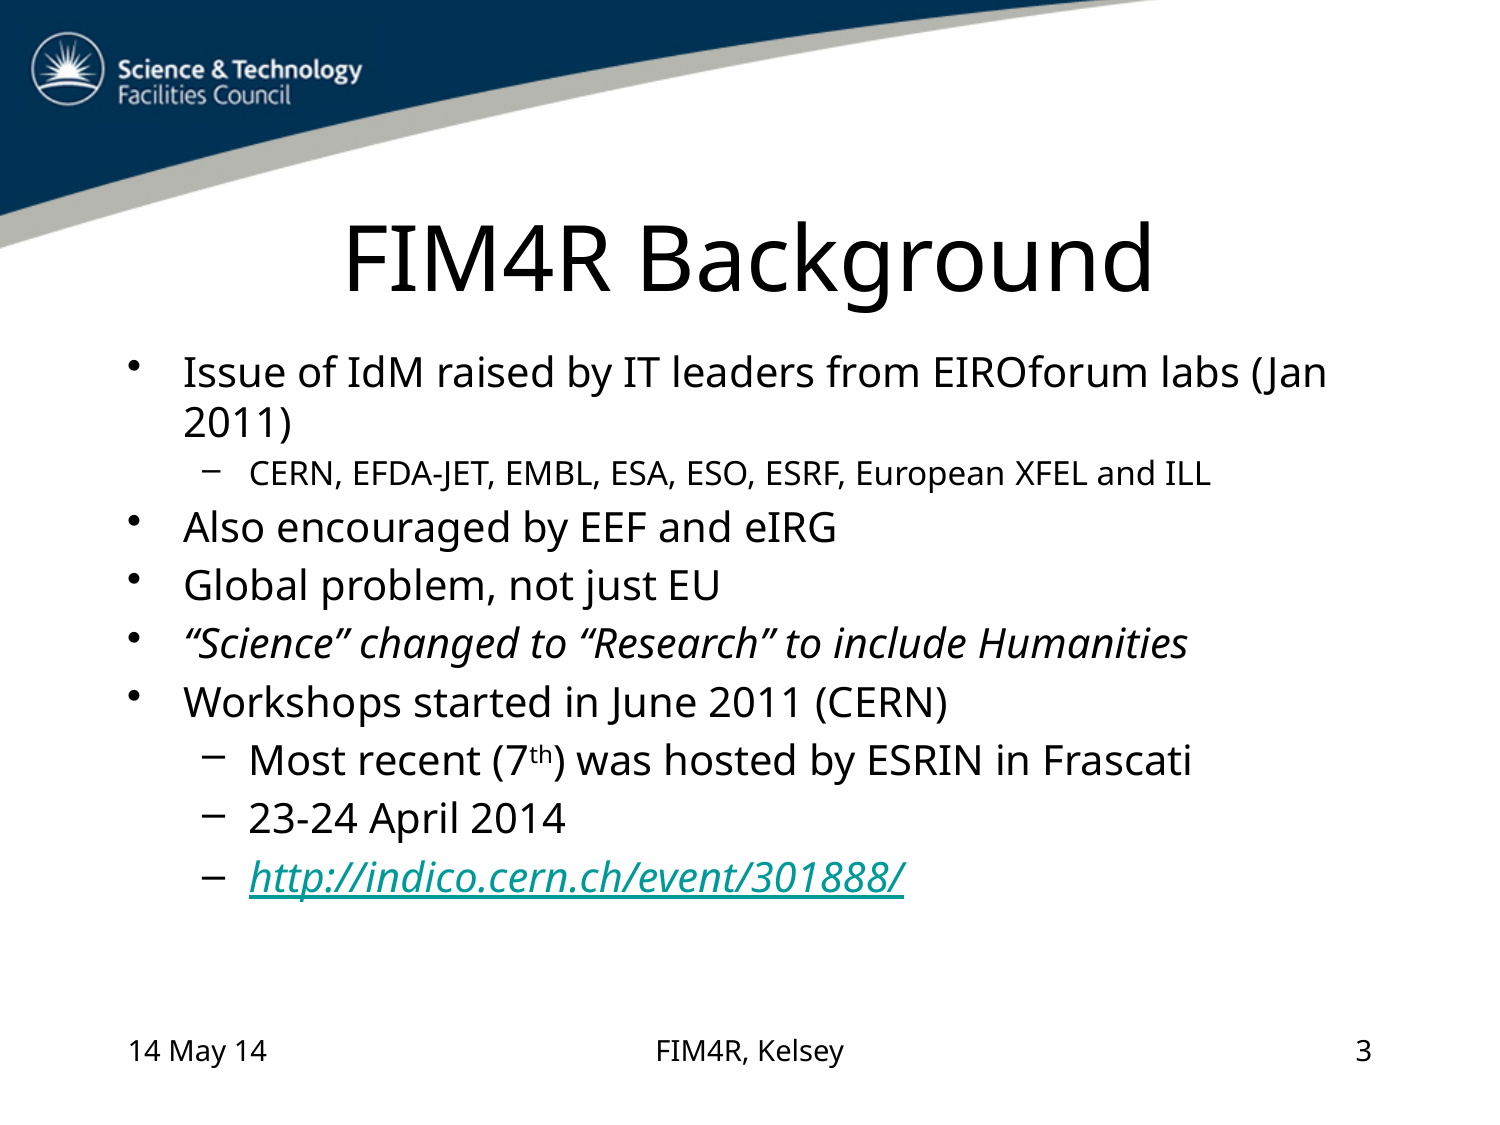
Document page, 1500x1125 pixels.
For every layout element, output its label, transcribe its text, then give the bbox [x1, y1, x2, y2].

title FIM4R Background [111, 160, 1388, 337]
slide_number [112, 1024, 426, 1101]
picture [0, 0, 1175, 249]
footer FIM4R, Kelsey [512, 1024, 988, 1101]
slide_number 3 [1074, 1024, 1388, 1101]
list Issue of IdM raised by IT leaders from EIROforum labs (Jan 2011) CERN, EFDA-JET, EMBL, ESA, ESO, ESRF, European XFEL and ILL Also encouraged by EEF and eIRG Global problem, not just EU “Science” changed to “Research” to include Humanities Workshops started in June 2011 (CERN) Most recent (7th) was hosted by ESRIN in Frascati 23-24 April 2014 http://indico.cern.ch/event/301888/ [111, 337, 1388, 965]
